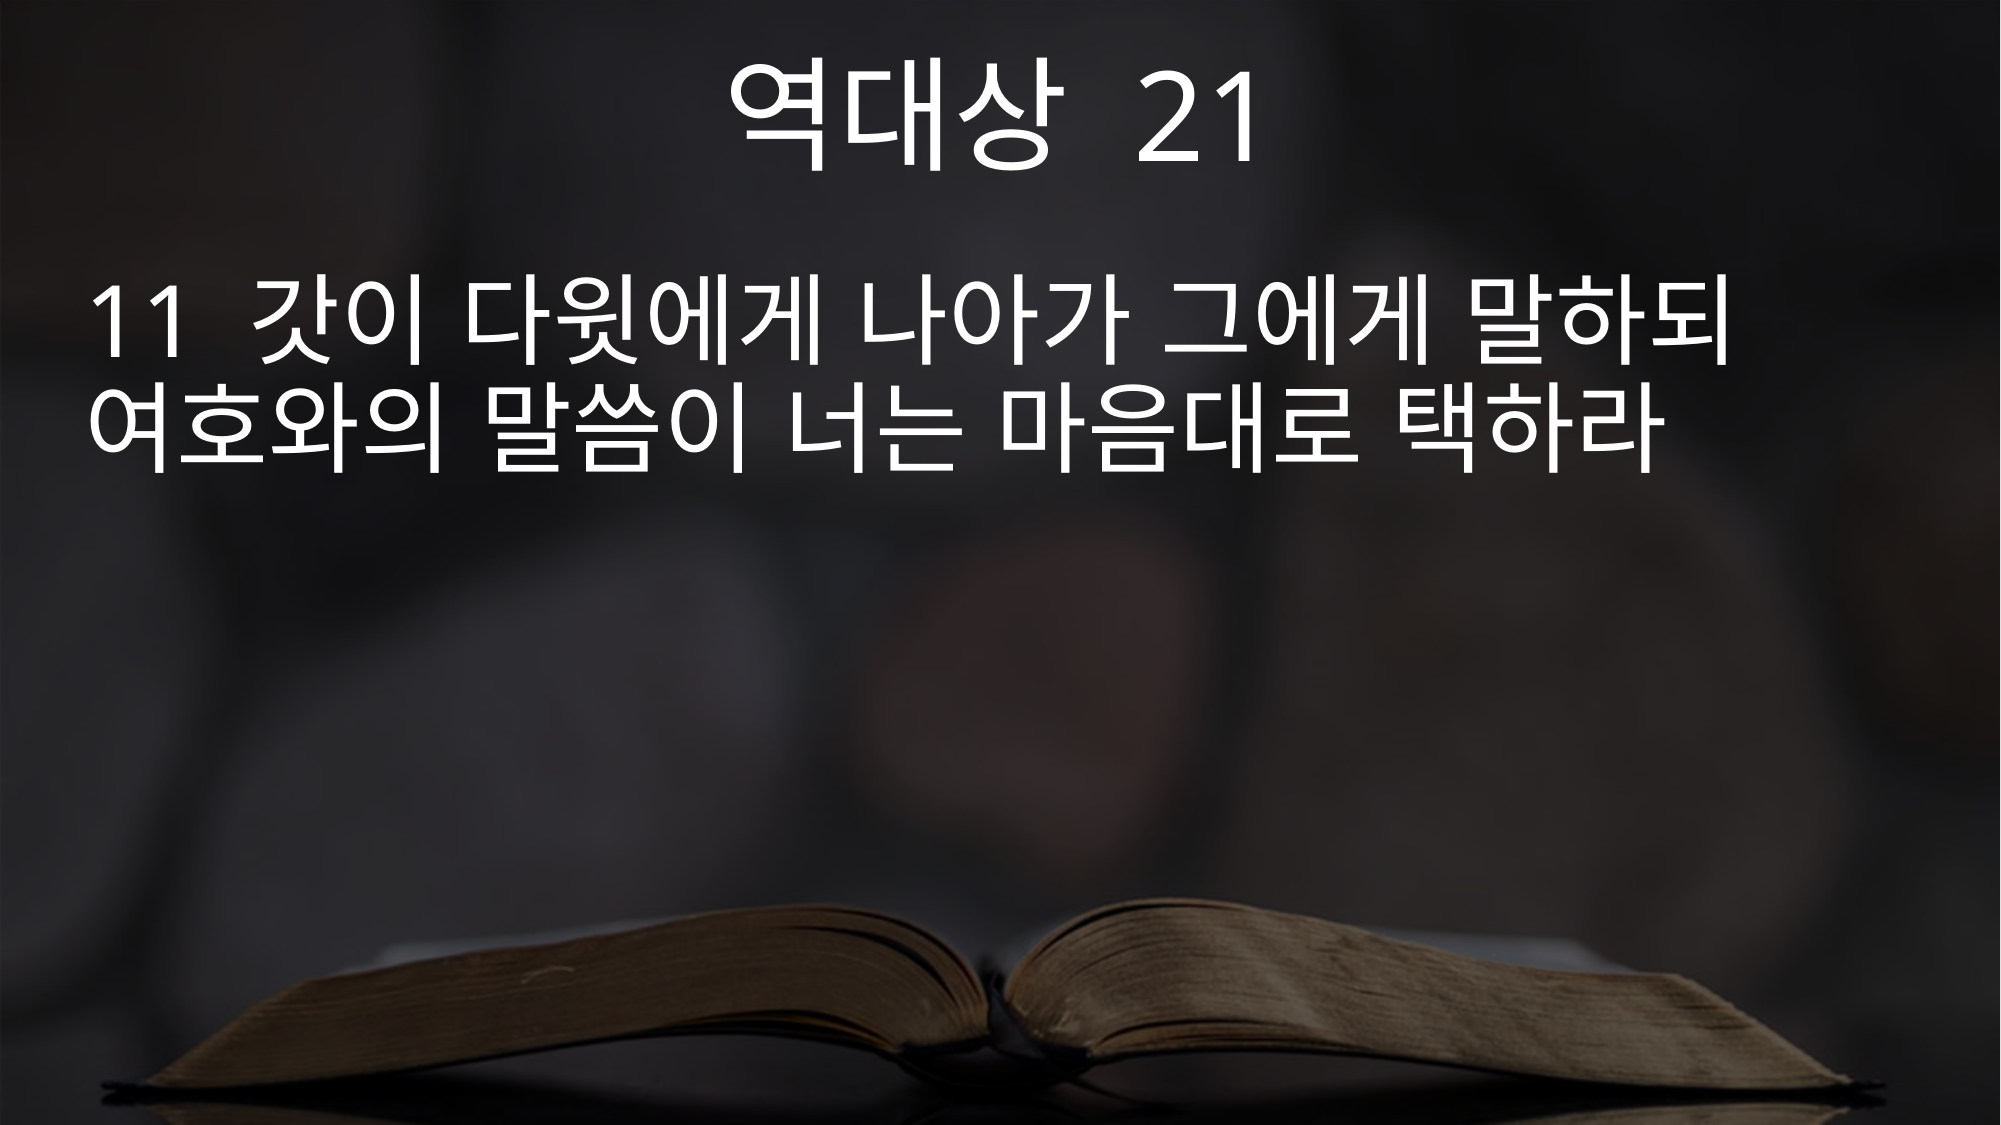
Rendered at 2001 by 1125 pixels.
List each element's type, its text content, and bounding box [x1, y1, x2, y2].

footer 역대상 21 [0, 32, 2000, 192]
list 11 갓이 다윗에게 나아가 그에게 말하되 여호와의 말씀이 너는 마음대로 택하라 [69, 263, 1953, 423]
picture [0, 0, 2001, 1125]
